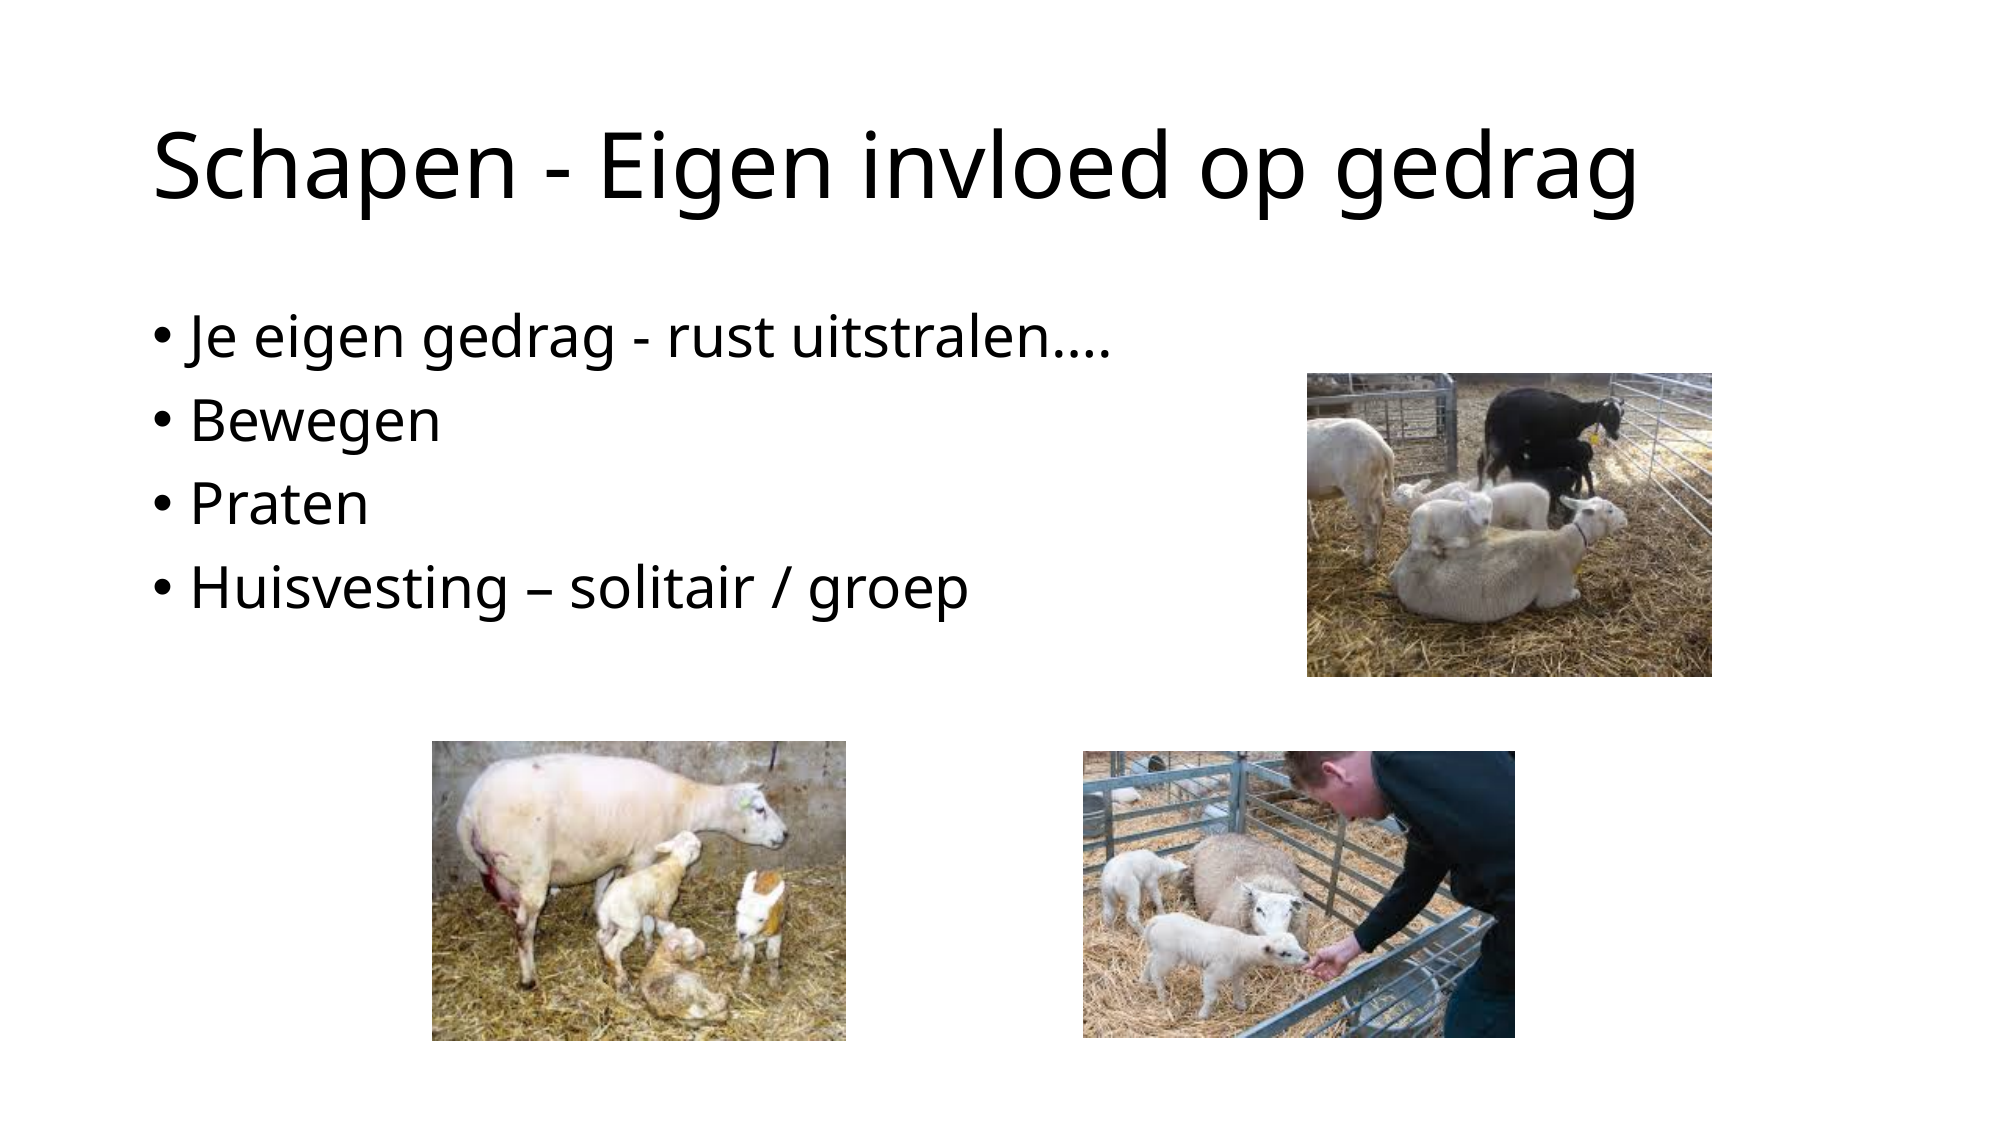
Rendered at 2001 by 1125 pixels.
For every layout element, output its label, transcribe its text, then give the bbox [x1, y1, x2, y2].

picture [1083, 751, 1515, 1038]
list Je eigen gedrag - rust uitstralen…. Bewegen Praten Huisvesting – solitair / groep [137, 299, 1863, 1014]
picture [432, 741, 846, 1041]
title Schapen - Eigen invloed op gedrag [137, 59, 1863, 278]
picture [1307, 373, 1712, 677]
